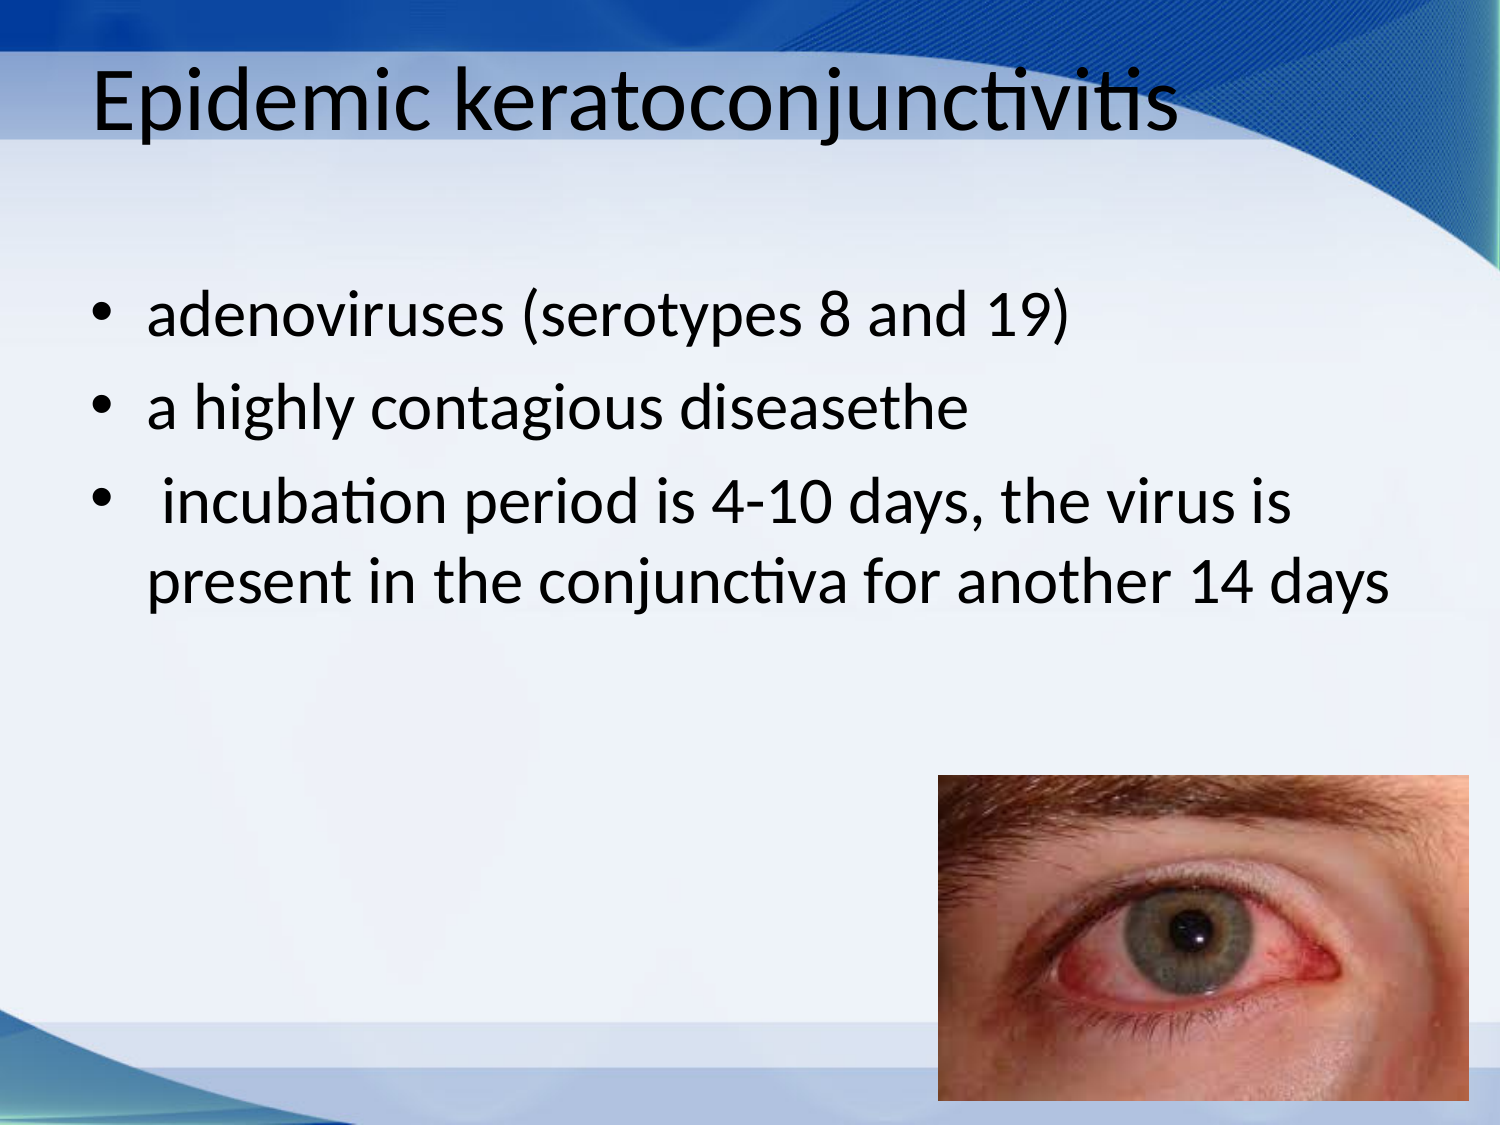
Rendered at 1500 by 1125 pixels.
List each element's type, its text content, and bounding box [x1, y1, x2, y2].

list adenoviruses (serotypes 8 and 19) a highly contagious diseasethe incubation period is 4-10 days, the virus is present in the conjunctiva for another 14 days [75, 262, 1425, 1005]
title Epidemic keratoconjunctivitis [76, 0, 1427, 188]
picture [0, 0, 1500, 1125]
